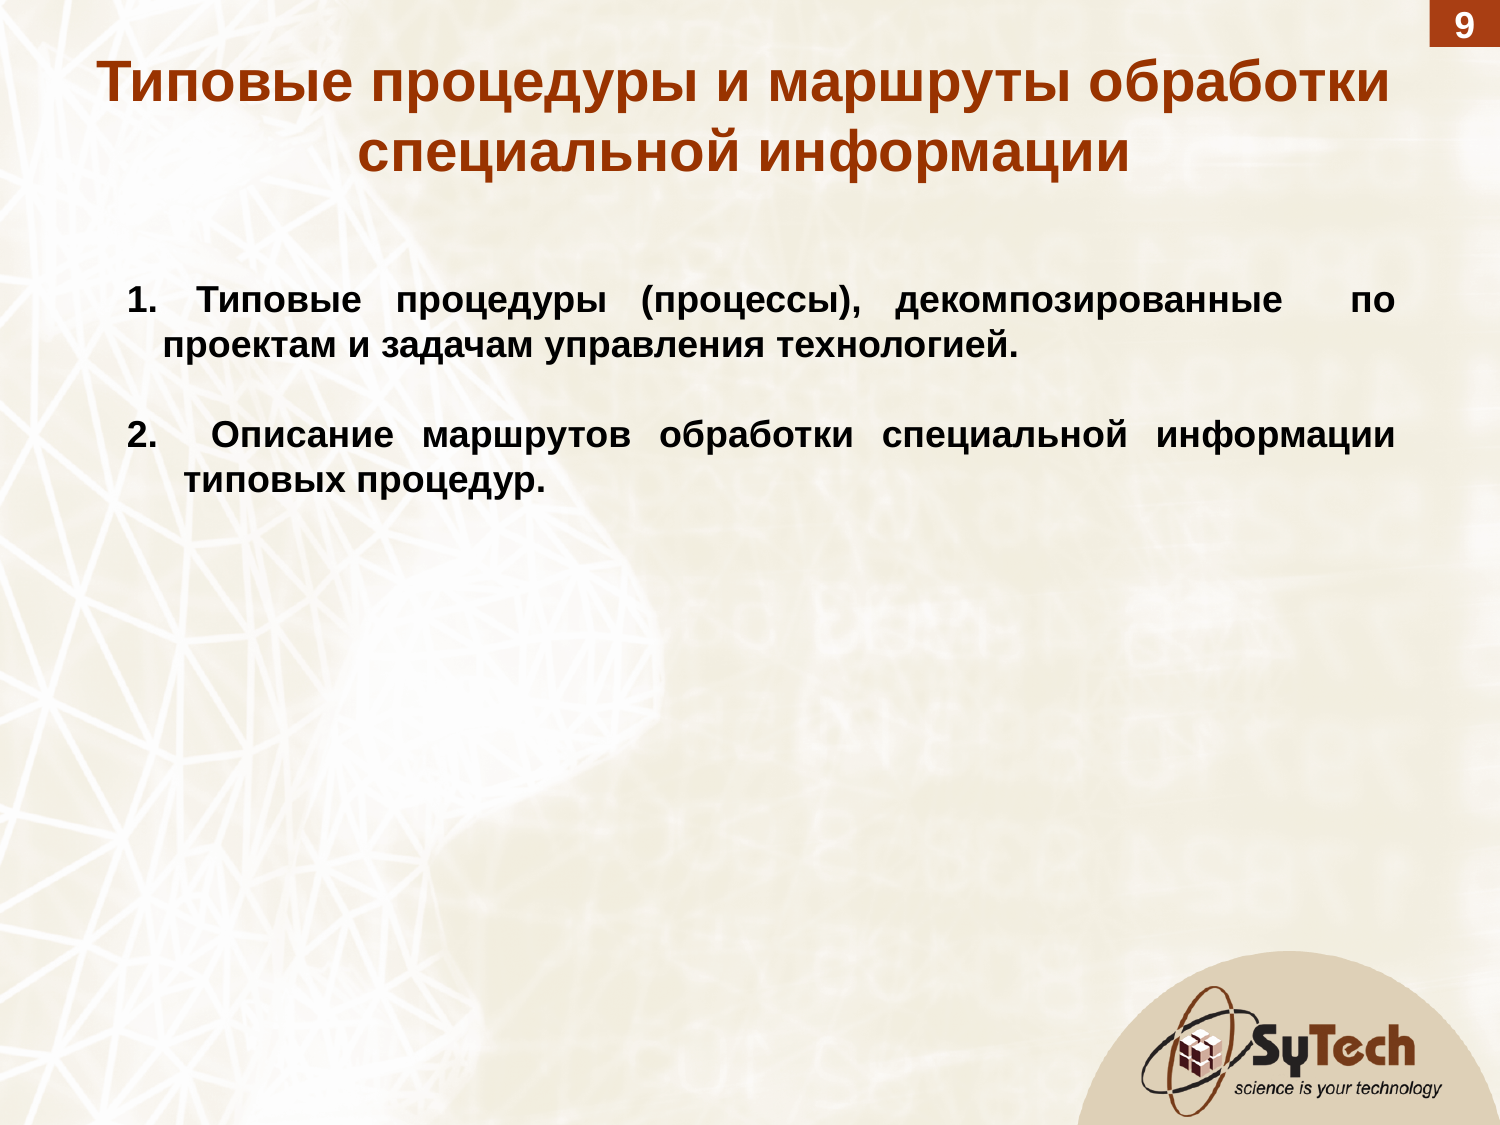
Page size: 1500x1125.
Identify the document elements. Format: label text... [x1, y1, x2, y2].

picture [0, 0, 1500, 1125]
text_box Типовые процедуры и маршруты обработки специальной информации [29, 19, 1460, 208]
text_box Типовые процедуры (процессы), декомпозированные по проектам и задачам управления технологией. Описание маршрутов обработки специальной информации типовых процедур. [112, 267, 1412, 552]
text_box 9 [1429, 0, 1500, 47]
